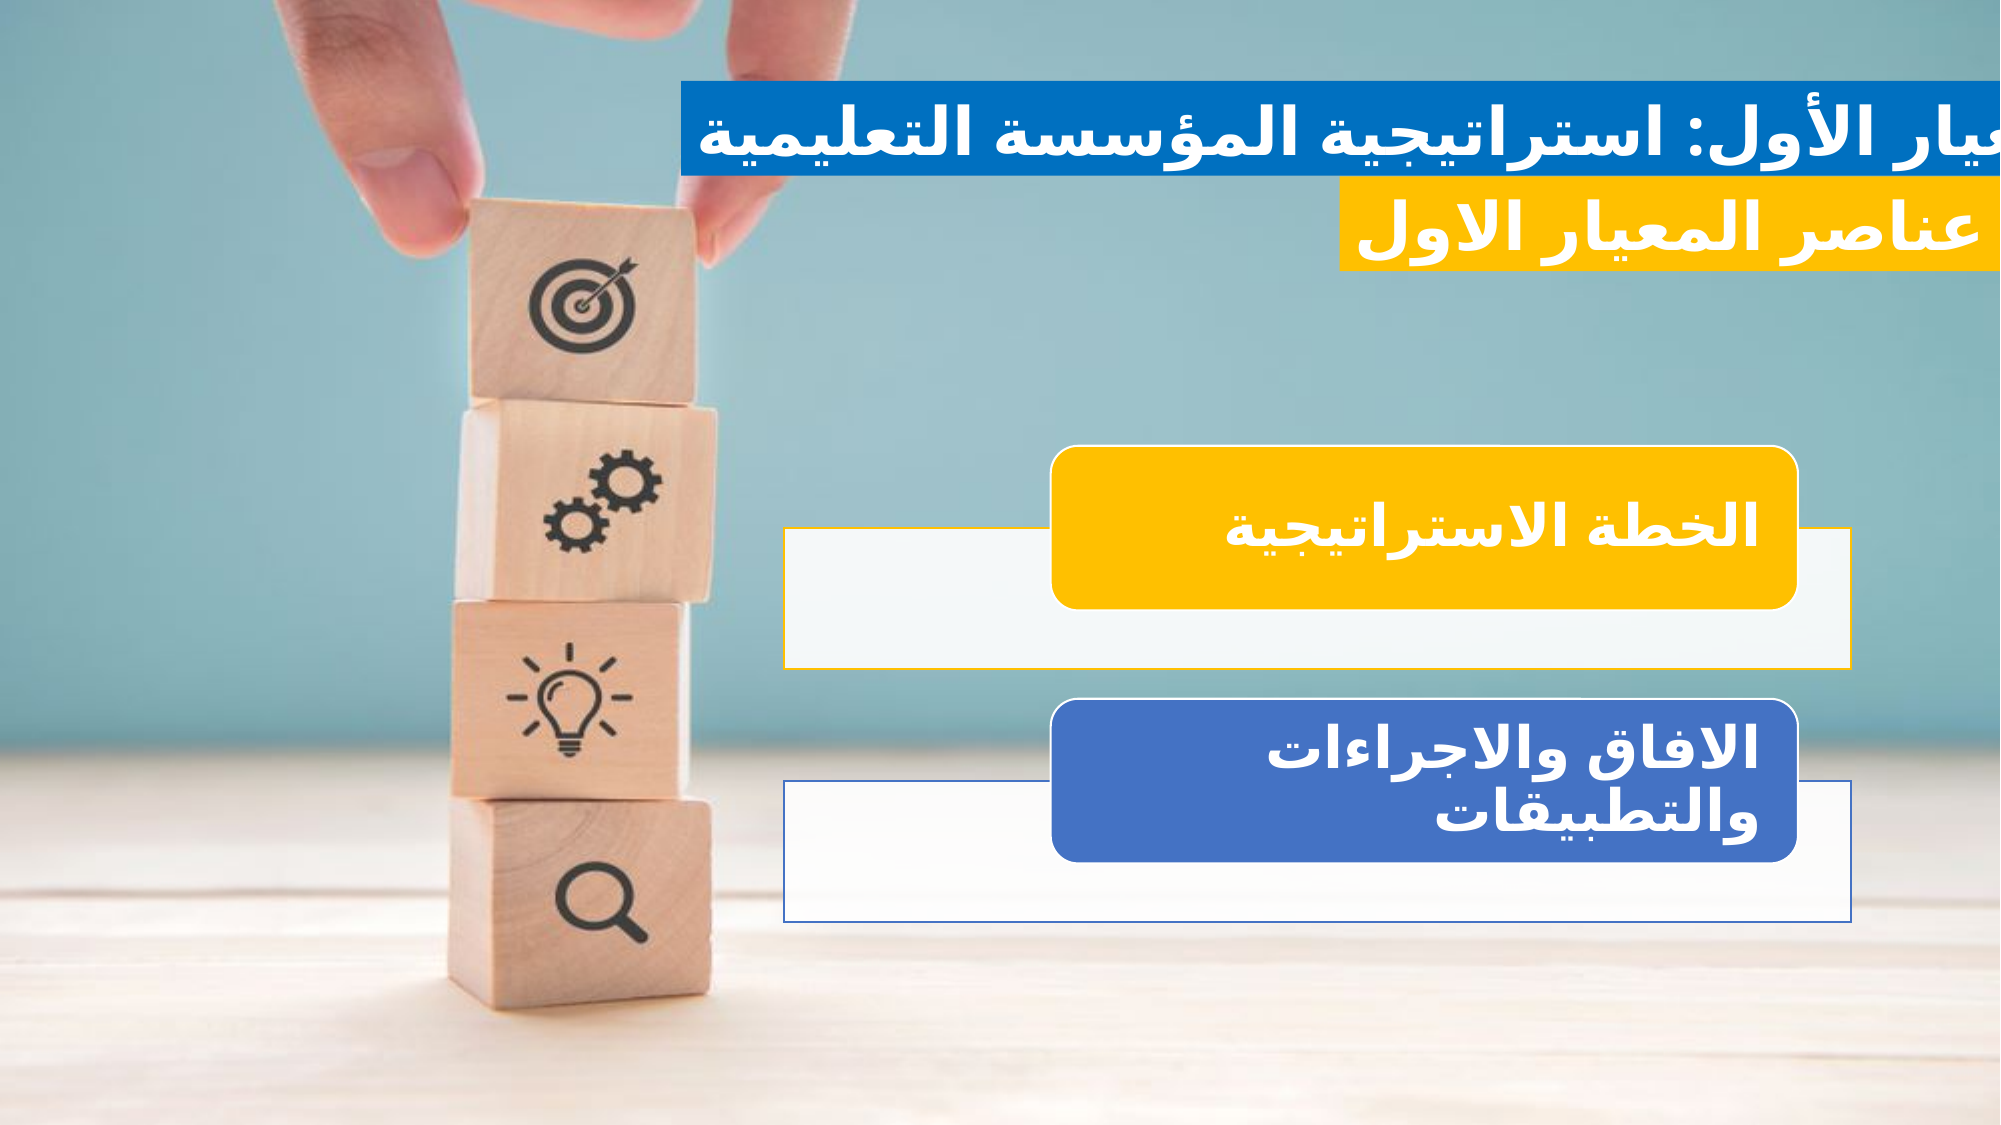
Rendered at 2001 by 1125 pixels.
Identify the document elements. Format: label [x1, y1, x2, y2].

text_box [783, 444, 1852, 924]
picture [0, 0, 2000, 1125]
